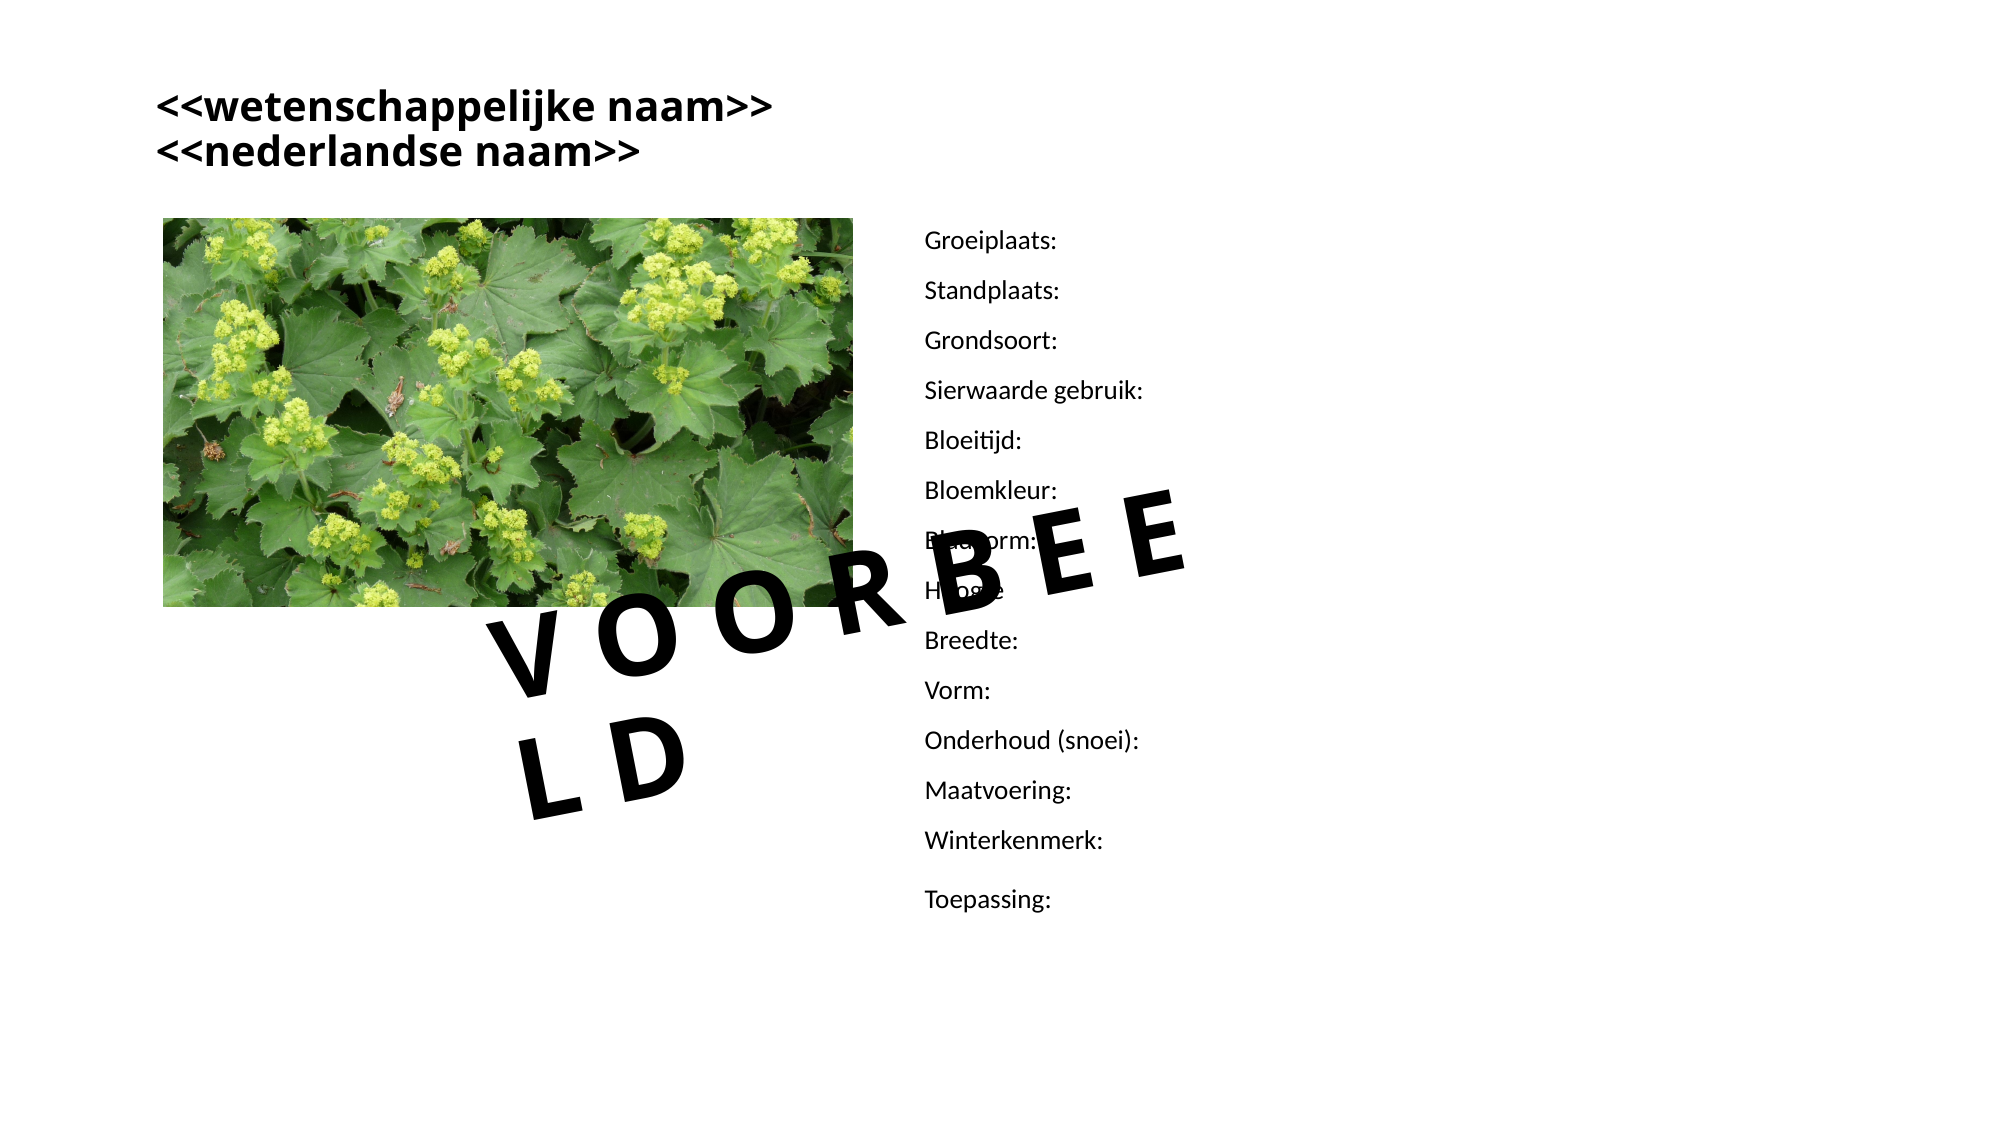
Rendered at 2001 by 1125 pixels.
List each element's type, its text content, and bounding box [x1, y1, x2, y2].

title <<wetenschappelijke naam>> <<nederlandse naam>> [140, 66, 1641, 184]
text_box V O O R B E E L D [493, 582, 1326, 857]
subtitle Groeiplaats: Standplaats: Grondsoort: Sierwaarde gebruik: Bloeitijd: Bloemkleur: Bladvorm: Hoogte Breedte: Vorm: Onderhoud (snoei): Maatvoering: Winterkenmerk: Toepassing: [909, 218, 1963, 1033]
picture [163, 218, 853, 607]
